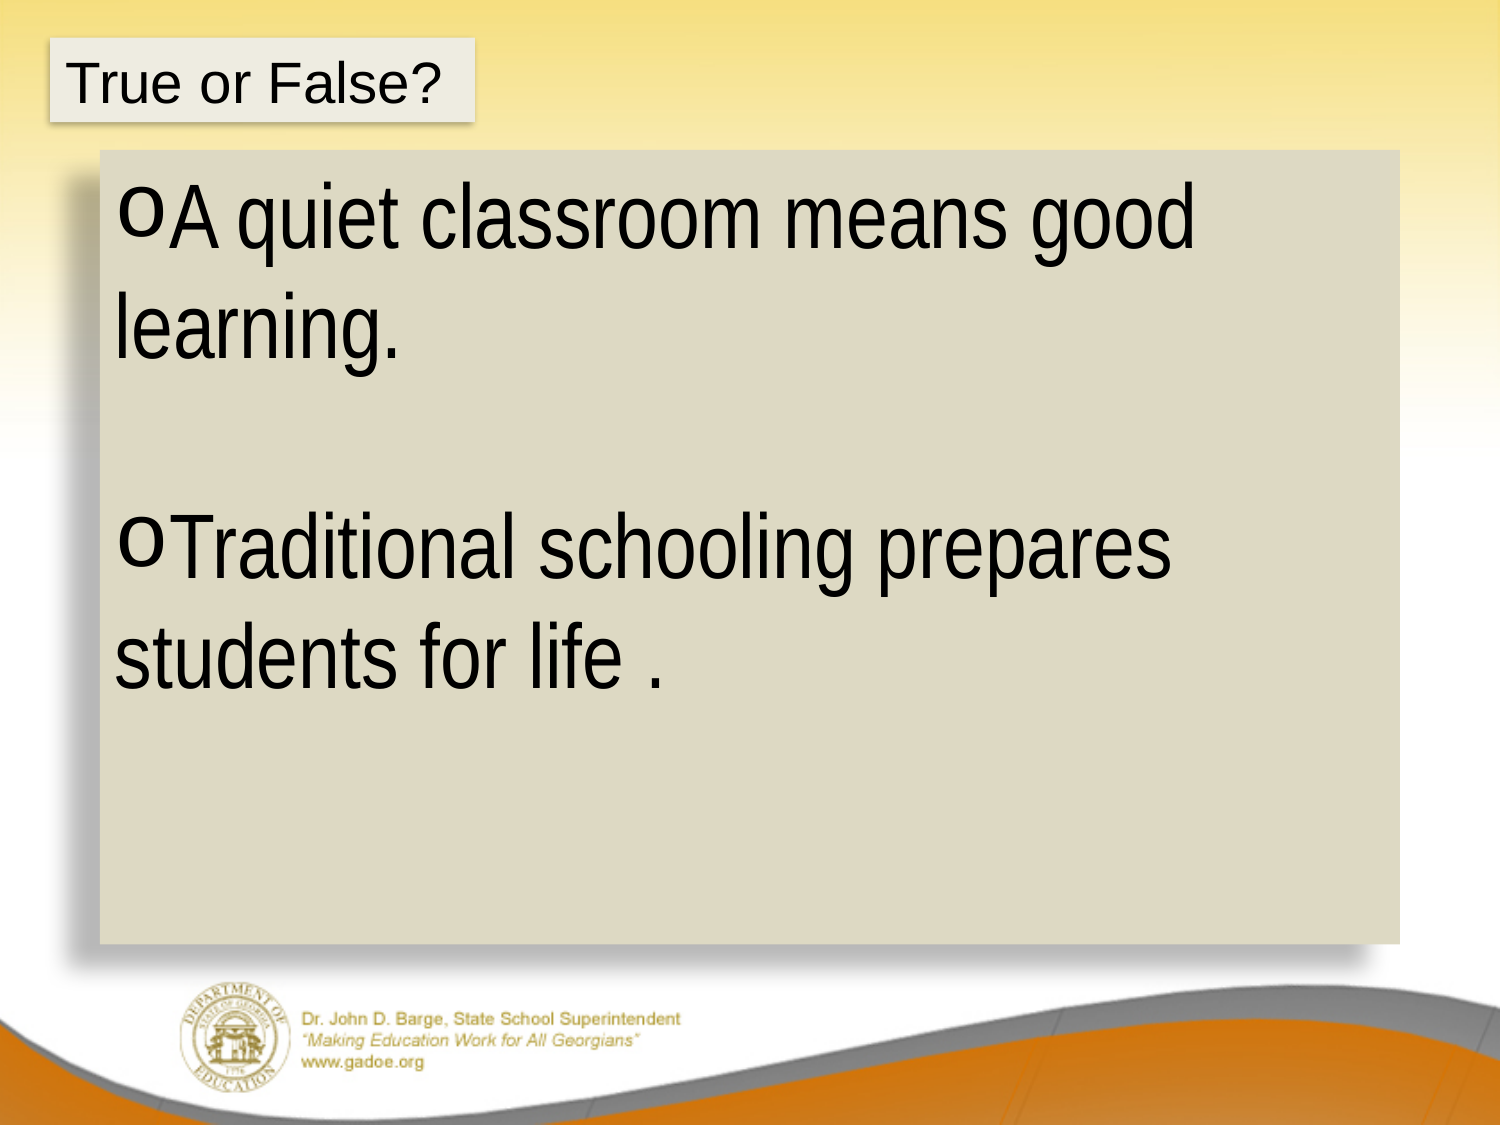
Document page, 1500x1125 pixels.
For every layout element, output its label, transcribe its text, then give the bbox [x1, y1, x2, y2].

text_box A quiet classroom means good learning. Traditional schooling prepares students for life . [99, 149, 1400, 945]
text_box True or False? [50, 37, 475, 123]
picture [0, 0, 1500, 1125]
